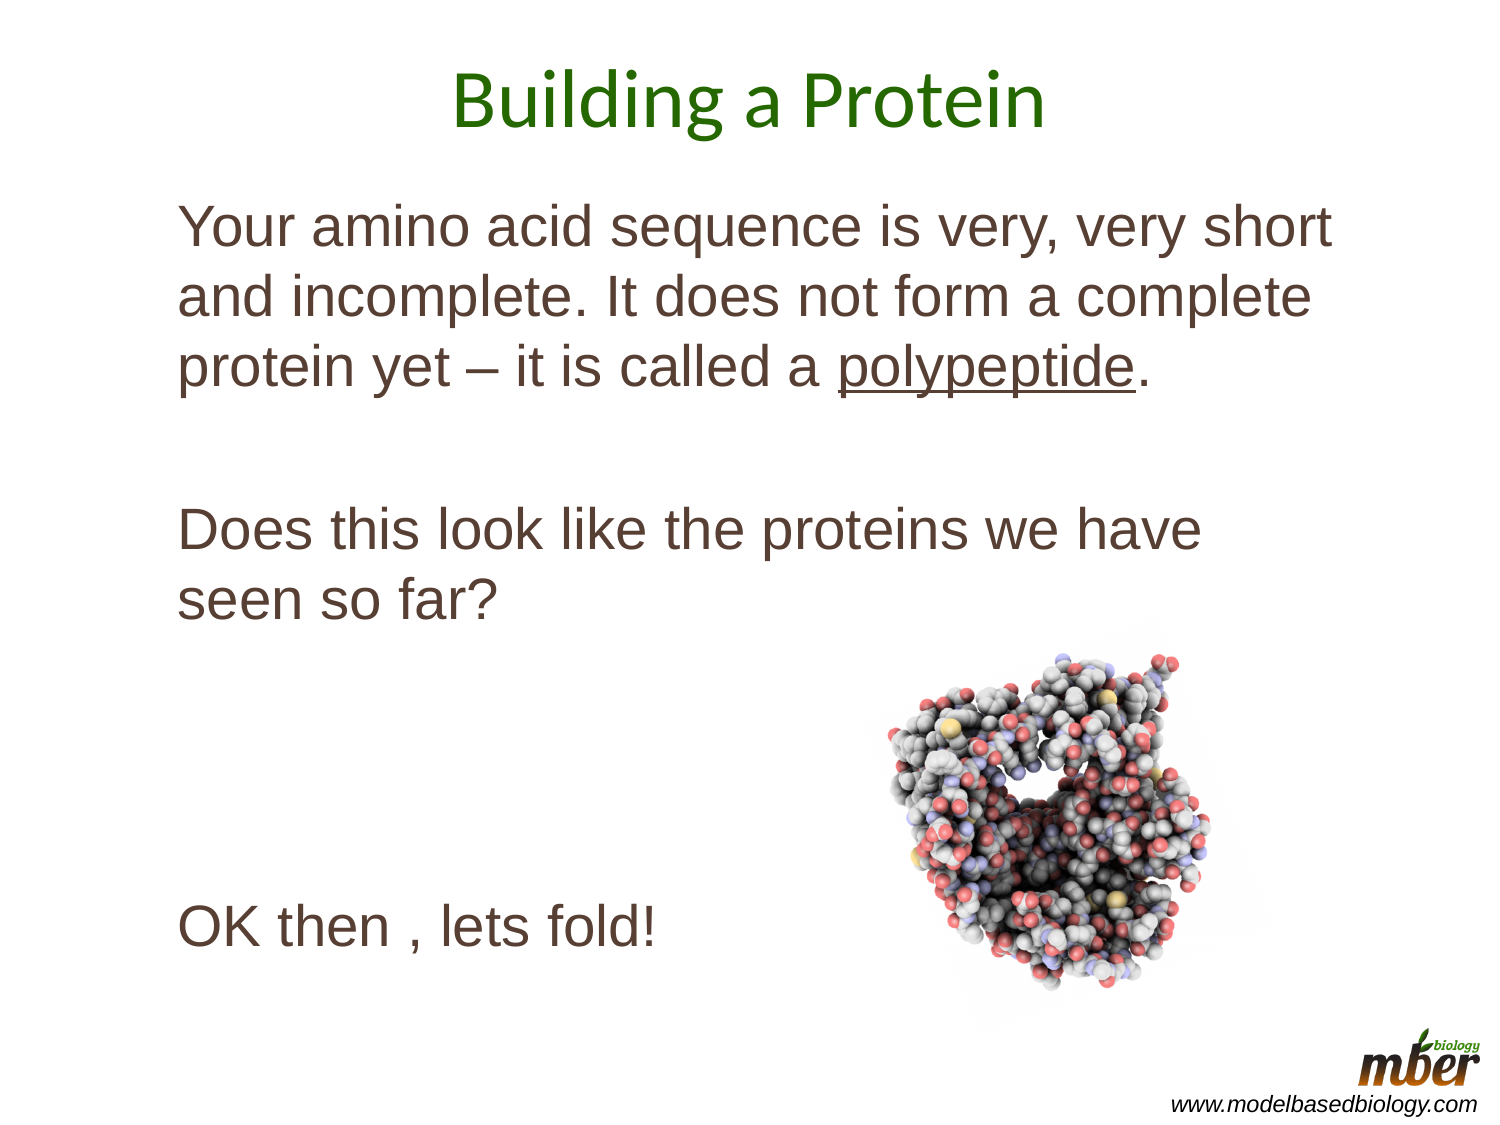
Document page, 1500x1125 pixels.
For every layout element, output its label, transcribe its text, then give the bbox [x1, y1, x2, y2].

list Your amino acid sequence is very, very short and incomplete. It does not form a complete protein yet – it is called a polypeptide. Does this look like the proteins we have seen so far? OK then , lets fold! [162, 188, 1354, 1098]
picture [861, 612, 1275, 1038]
picture [1358, 1028, 1480, 1086]
title Building a Protein [0, 0, 1500, 188]
